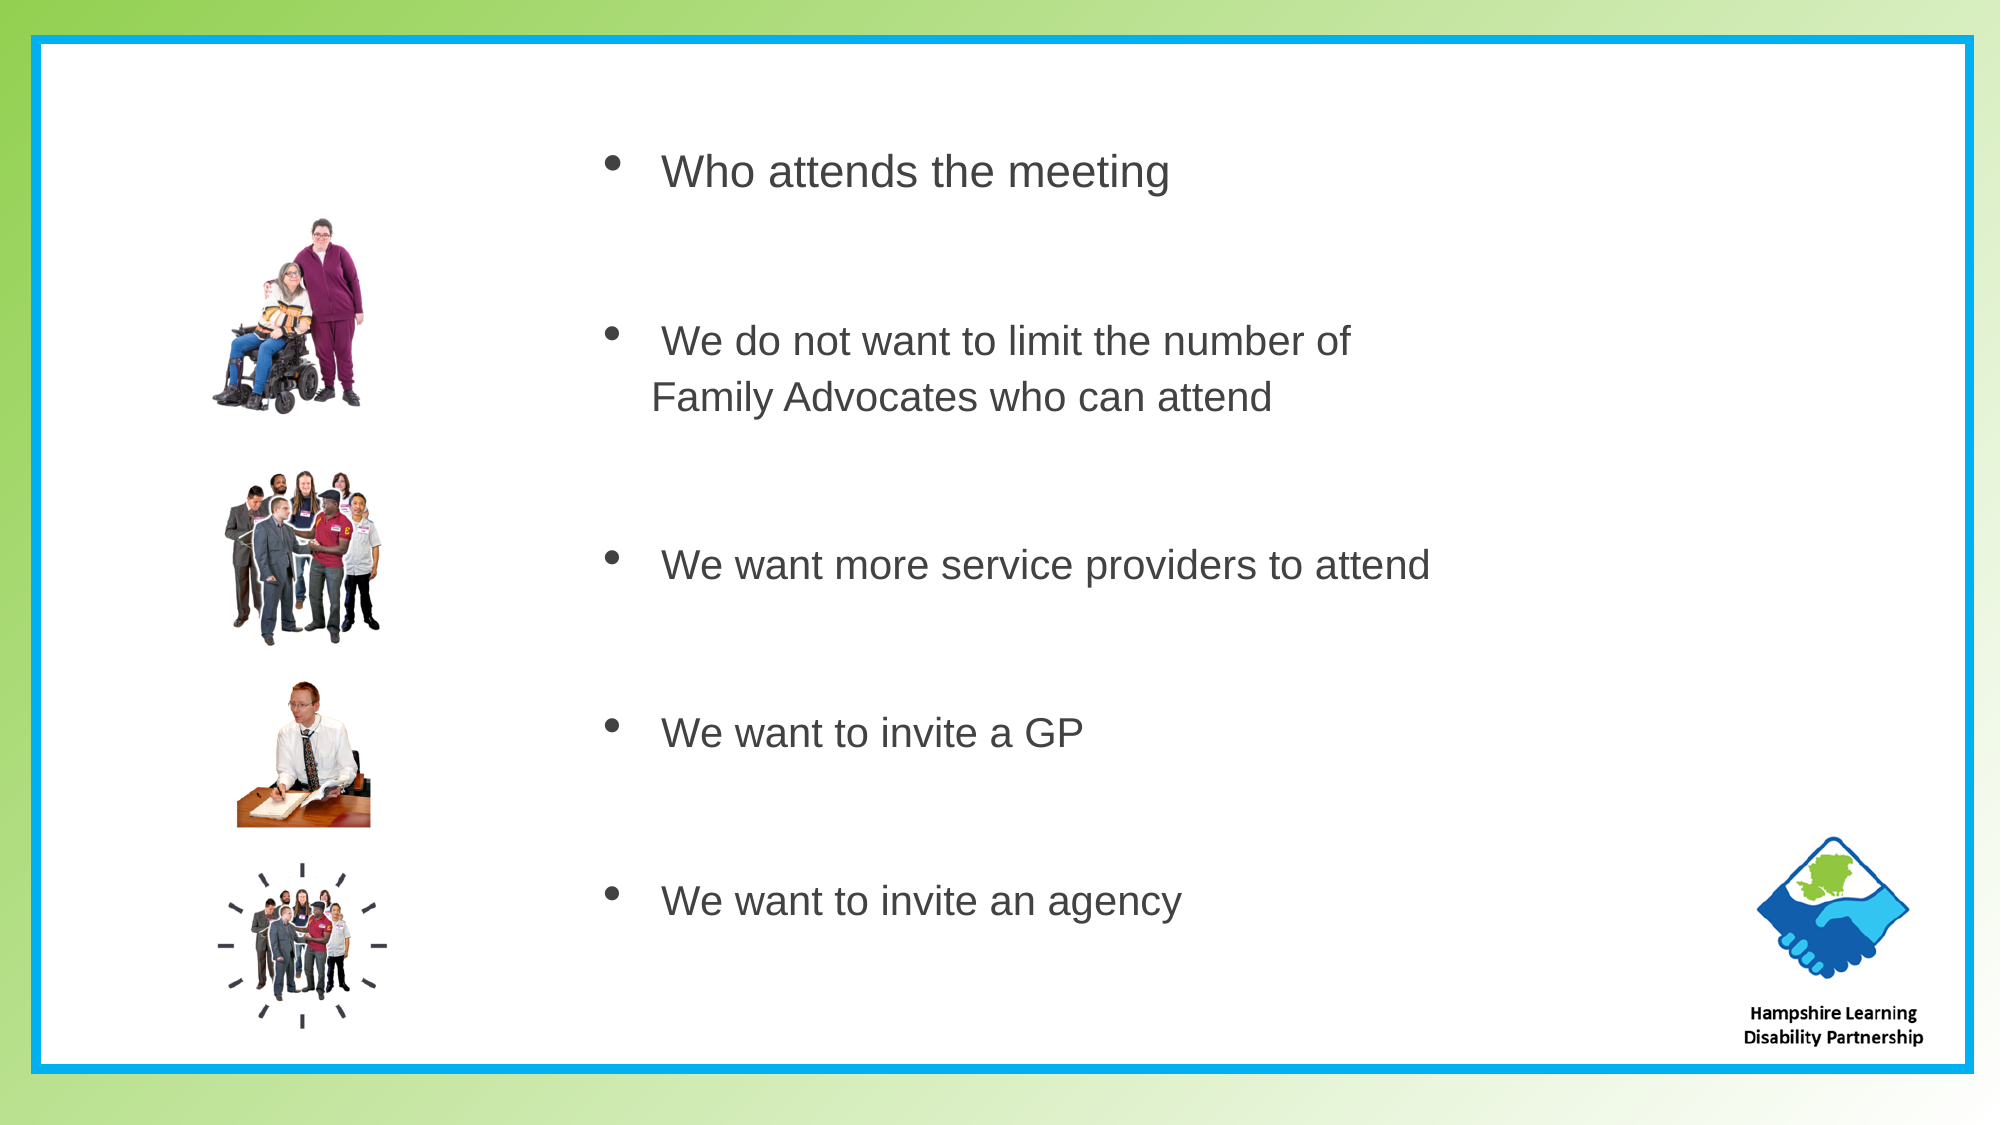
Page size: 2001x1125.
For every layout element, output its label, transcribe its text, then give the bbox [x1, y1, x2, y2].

picture [210, 461, 397, 647]
picture [1703, 830, 1964, 1061]
text_box Who attends the meeting We do not want to limit the number of Family Advocates who can attend We want more service providers to attend We want to invite a GP We want to invite an agency [590, 100, 1696, 931]
picture [226, 677, 380, 831]
picture [216, 859, 388, 1032]
picture [188, 216, 388, 415]
text_box [35, 38, 1970, 1070]
